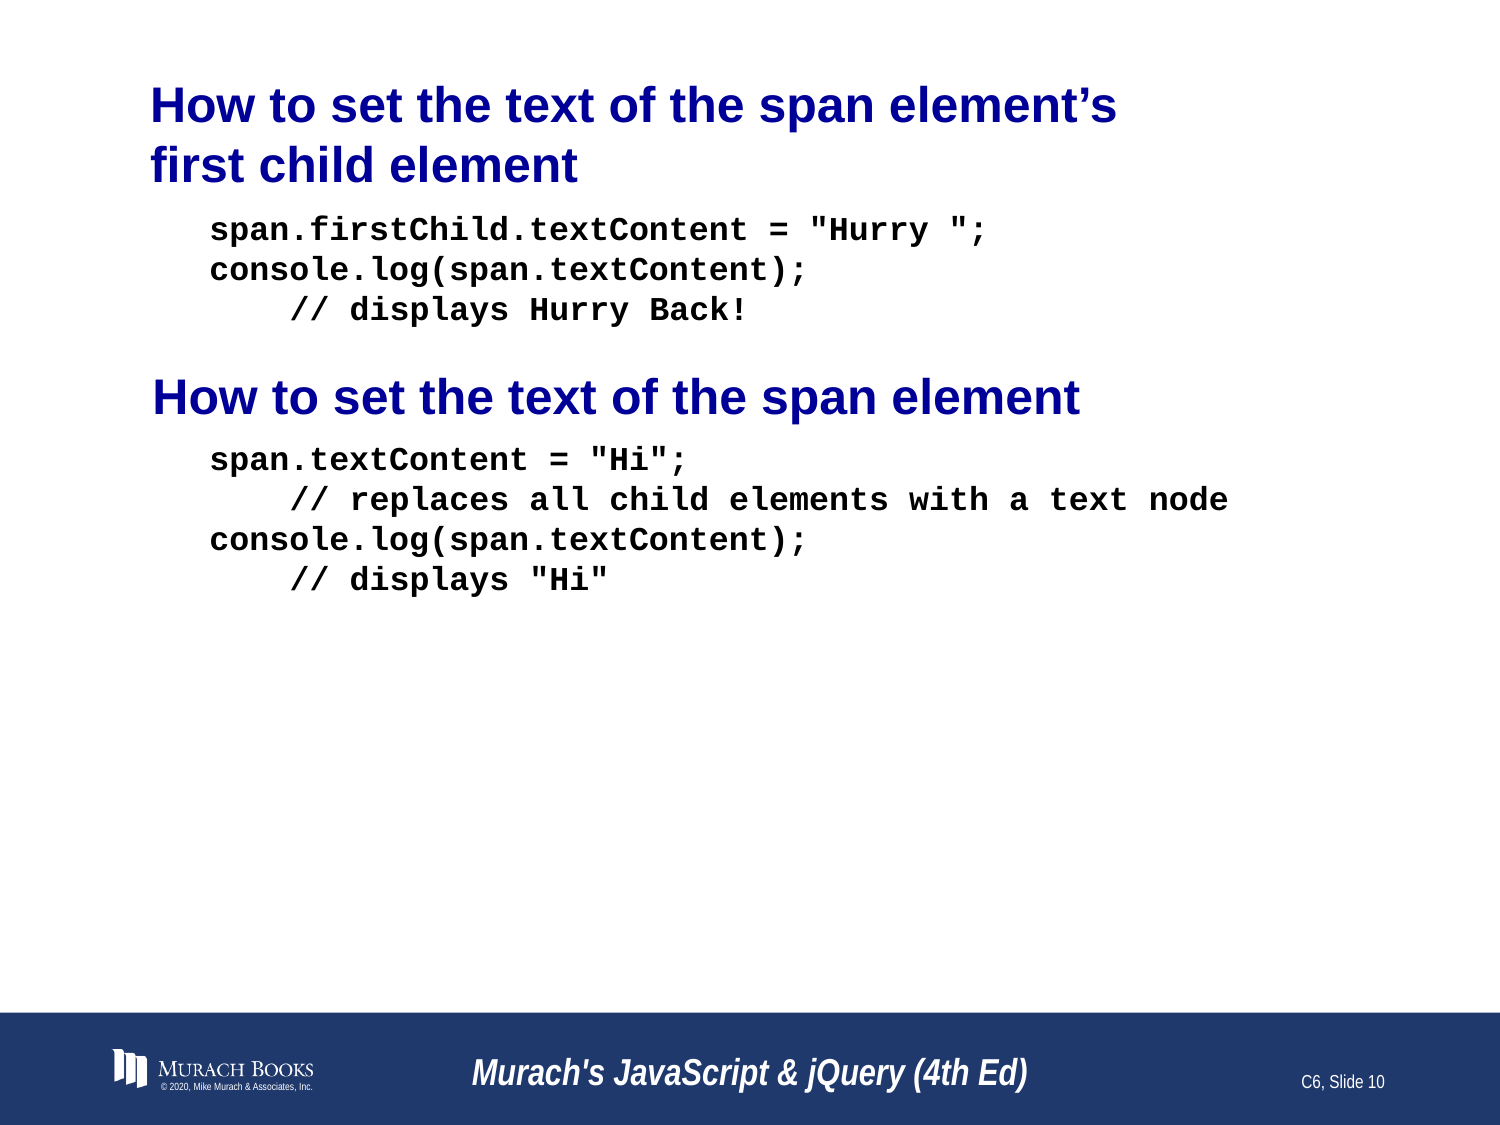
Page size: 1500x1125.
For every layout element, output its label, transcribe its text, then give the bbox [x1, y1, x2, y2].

list span.firstChild.textContent = "Hurry "; console.log(span.textContent); // displays Hurry Back! How to set the text of the span element span.textContent = "Hi"; // replaces all child elements with a text node console.log(span.textContent); // displays "Hi" [137, 200, 1350, 1000]
slide_number Murach's JavaScript & jQuery (4th Ed) [463, 1025, 1050, 1100]
slide_number C6, Slide 10 [1087, 1025, 1400, 1100]
footer © 2020, Mike Murach & Associates, Inc. [12, 1025, 463, 1100]
title How to set the text of the span element’s first child element [150, 72, 1350, 194]
